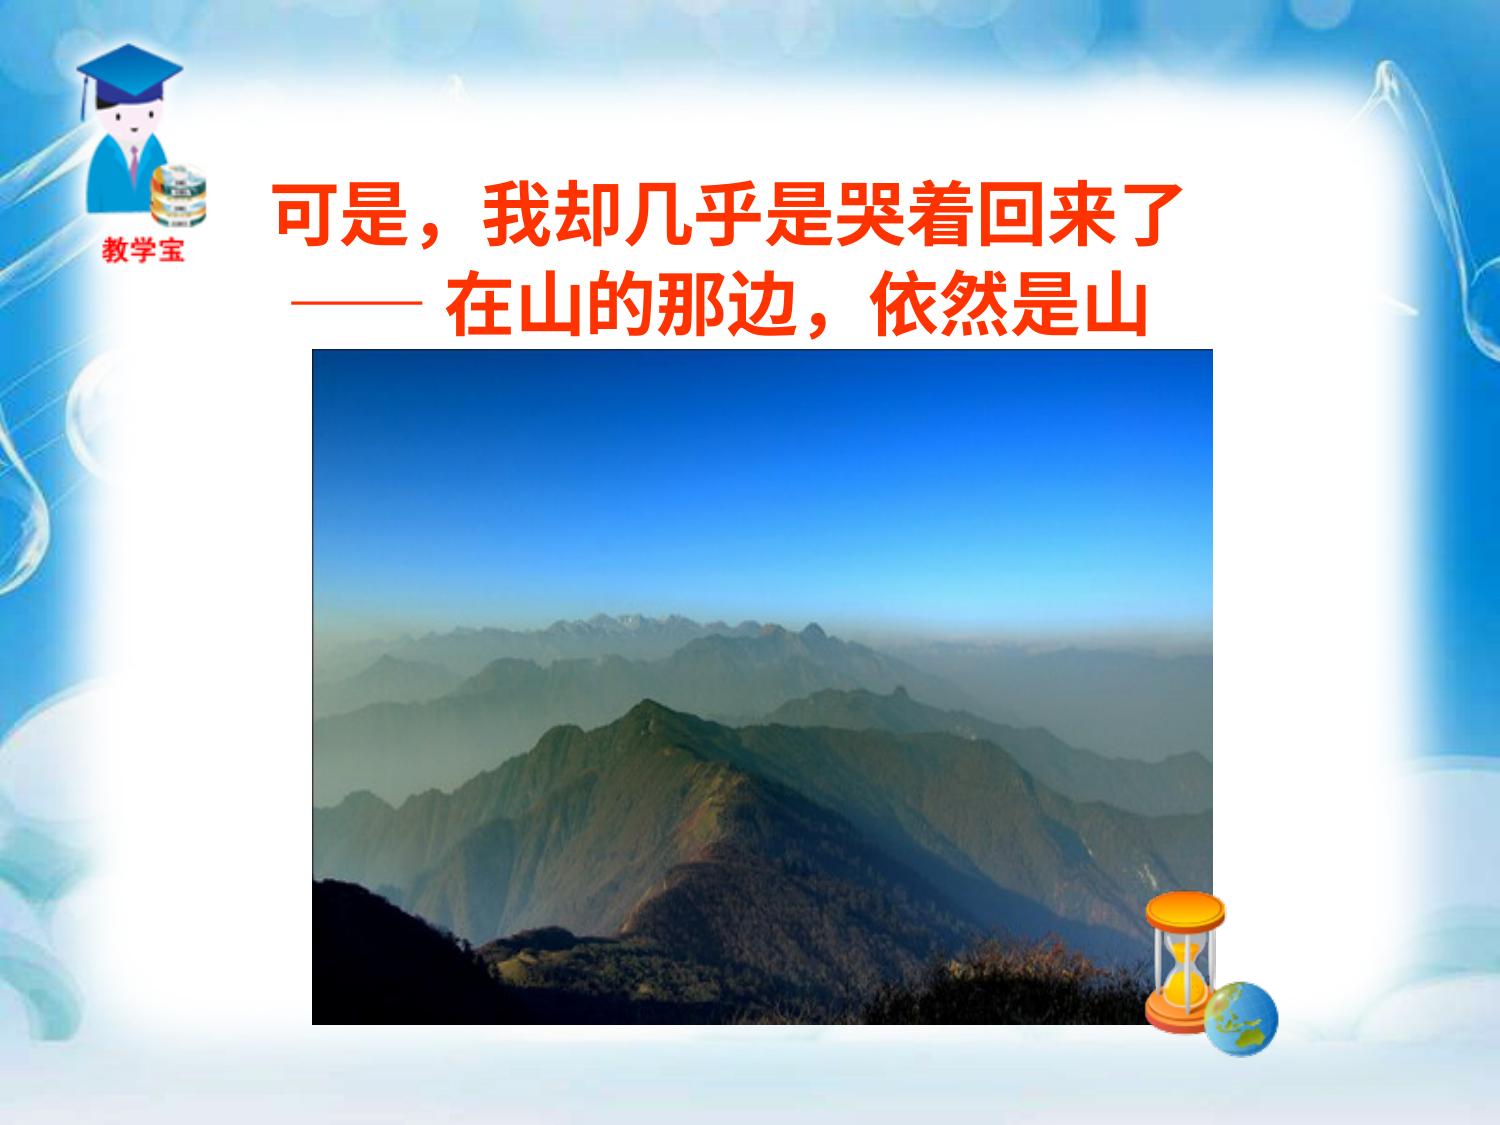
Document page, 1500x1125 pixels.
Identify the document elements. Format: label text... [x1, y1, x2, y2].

text_box 可是，我却几乎是哭着回来了 [254, 162, 1205, 263]
picture [0, 0, 1500, 1125]
text_box ——在山的那边，依然是山 [271, 252, 1167, 353]
